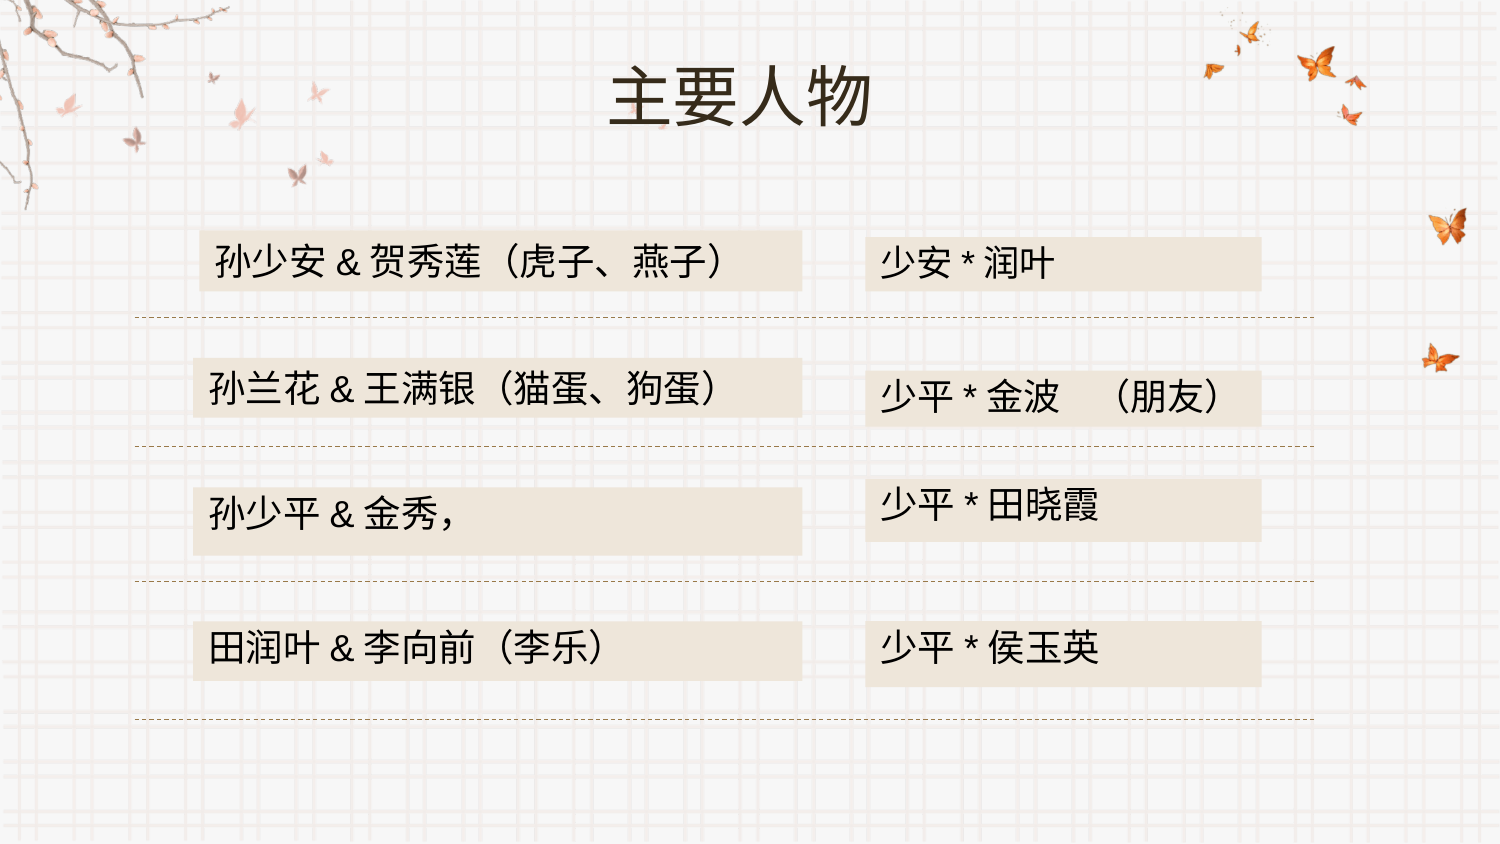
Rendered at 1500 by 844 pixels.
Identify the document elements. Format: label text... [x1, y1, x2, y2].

text_box 主要人物 [438, 47, 1041, 161]
text_box 少平*金波 （朋友） [865, 370, 1262, 427]
text_box 孙少平&金秀， [193, 487, 803, 556]
picture [0, 1, 247, 289]
text_box 少平*侯玉英 [865, 621, 1262, 688]
text_box 少安*润叶 [865, 237, 1262, 292]
picture [1192, 7, 1473, 403]
text_box 孙兰花&王满银（猫蛋、狗蛋） [193, 357, 803, 418]
text_box 少平*田晓霞 [865, 479, 1262, 542]
text_box 田润叶&李向前（李乐） [193, 621, 803, 681]
text_box 孙少安&贺秀莲（虎子、燕子） [199, 230, 803, 292]
